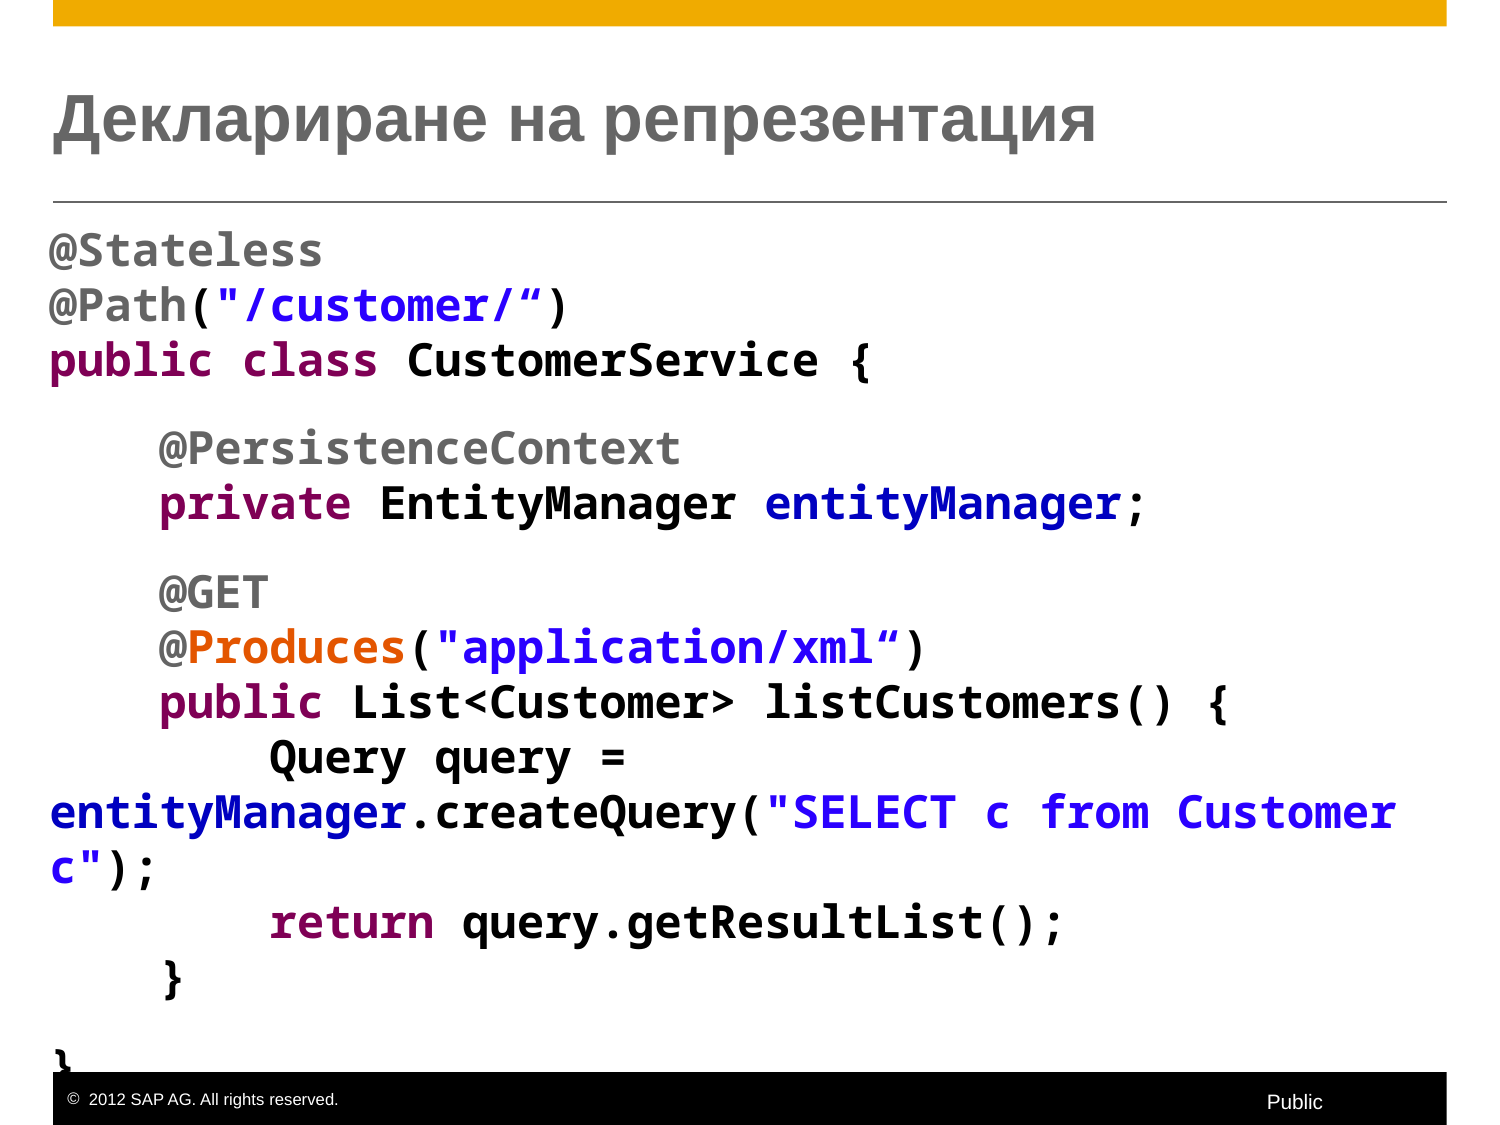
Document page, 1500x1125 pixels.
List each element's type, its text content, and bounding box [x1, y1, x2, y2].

list @Stateless @Path("/customer/“) public class CustomerService { @PersistenceContext private EntityManager entityManager; @GET @Produces("application/xml“) public List<Customer> listCustomers() { Query query = entityManager.createQuery("SELECT c from Customer c"); return query.getResultList(); } } [49, 220, 1443, 1064]
title Деклариране на репрезентация [53, 53, 1447, 178]
